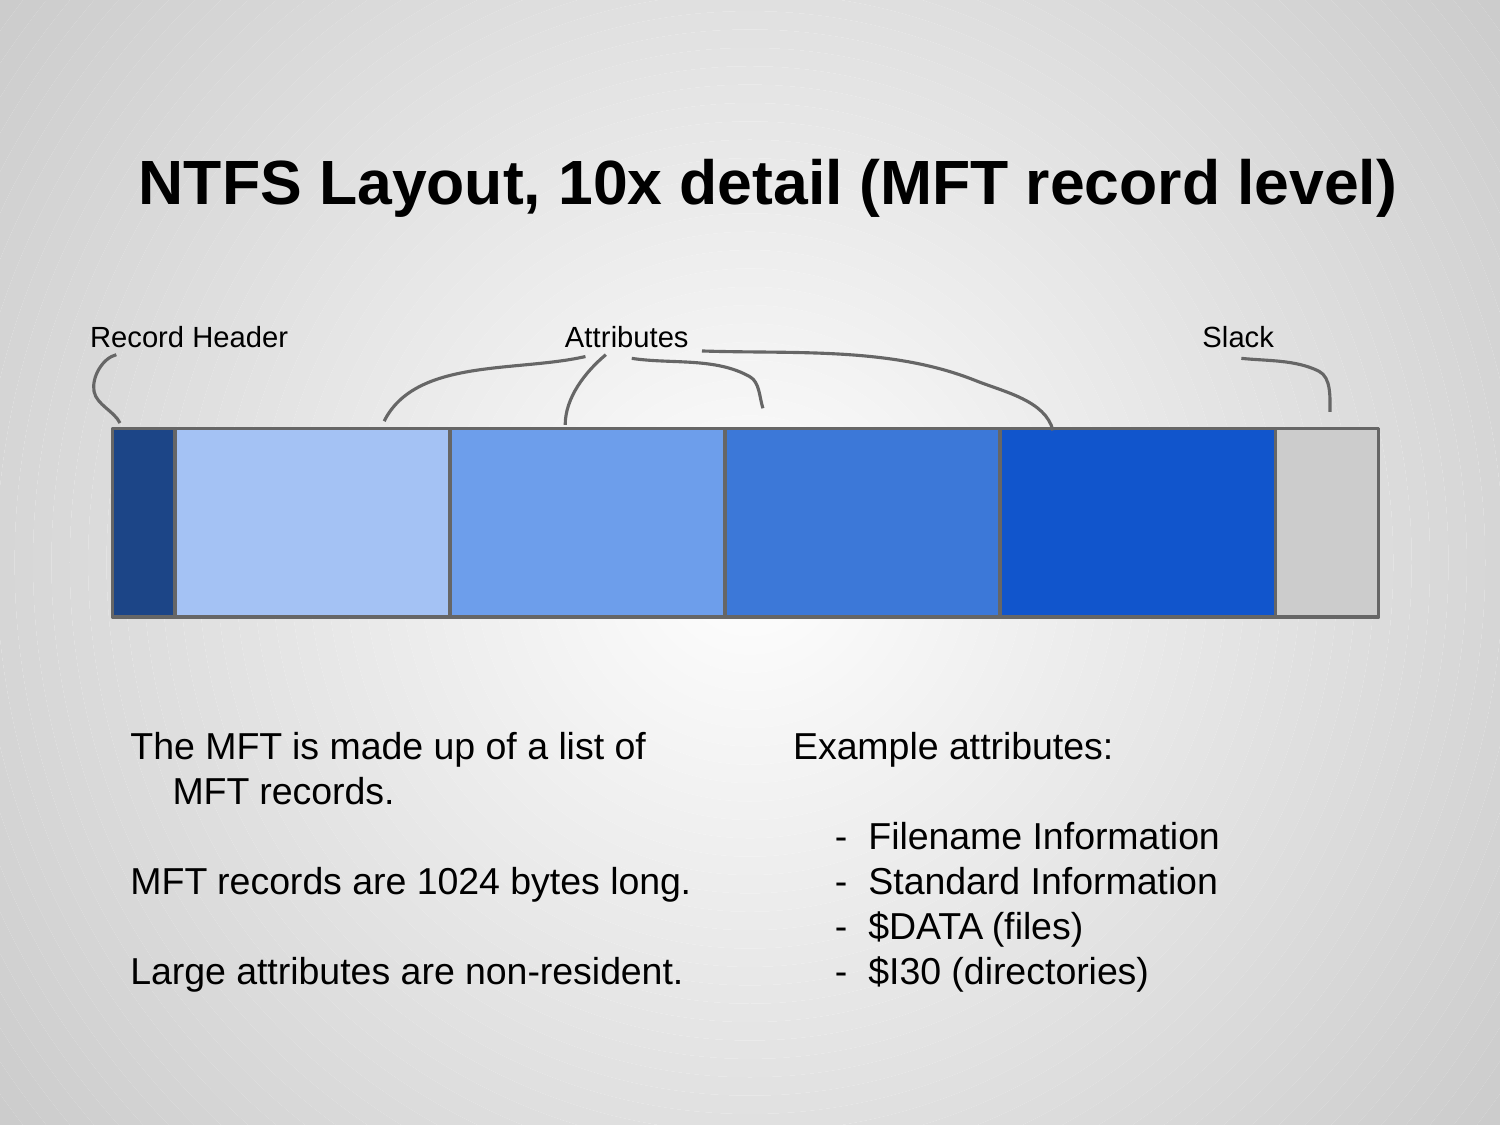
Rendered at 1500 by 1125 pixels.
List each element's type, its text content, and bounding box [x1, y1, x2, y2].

text_box [93, 354, 121, 424]
text_box Example attributes: - Filename Information - Standard Information - $DATA (files) - $I30 (directories) [778, 706, 1378, 982]
text_box [631, 358, 763, 409]
text_box [384, 356, 586, 422]
text_box [1241, 358, 1331, 412]
text_box [174, 428, 450, 617]
text_box Attributes [549, 303, 792, 379]
text_box [725, 428, 999, 617]
text_box [565, 354, 606, 425]
text_box [1276, 428, 1379, 617]
text_box Record Header [74, 303, 317, 379]
text_box [999, 428, 1276, 617]
text_box [112, 428, 174, 617]
title NTFS Layout, 10x detail (MFT record level) [75, 45, 1425, 233]
text_box [450, 428, 725, 617]
text_box Slack [1187, 303, 1430, 379]
text_box [701, 350, 1053, 431]
text_box The MFT is made up of a list of MFT records. MFT records are 1024 bytes long. Large attributes are non-resident. [115, 706, 777, 982]
